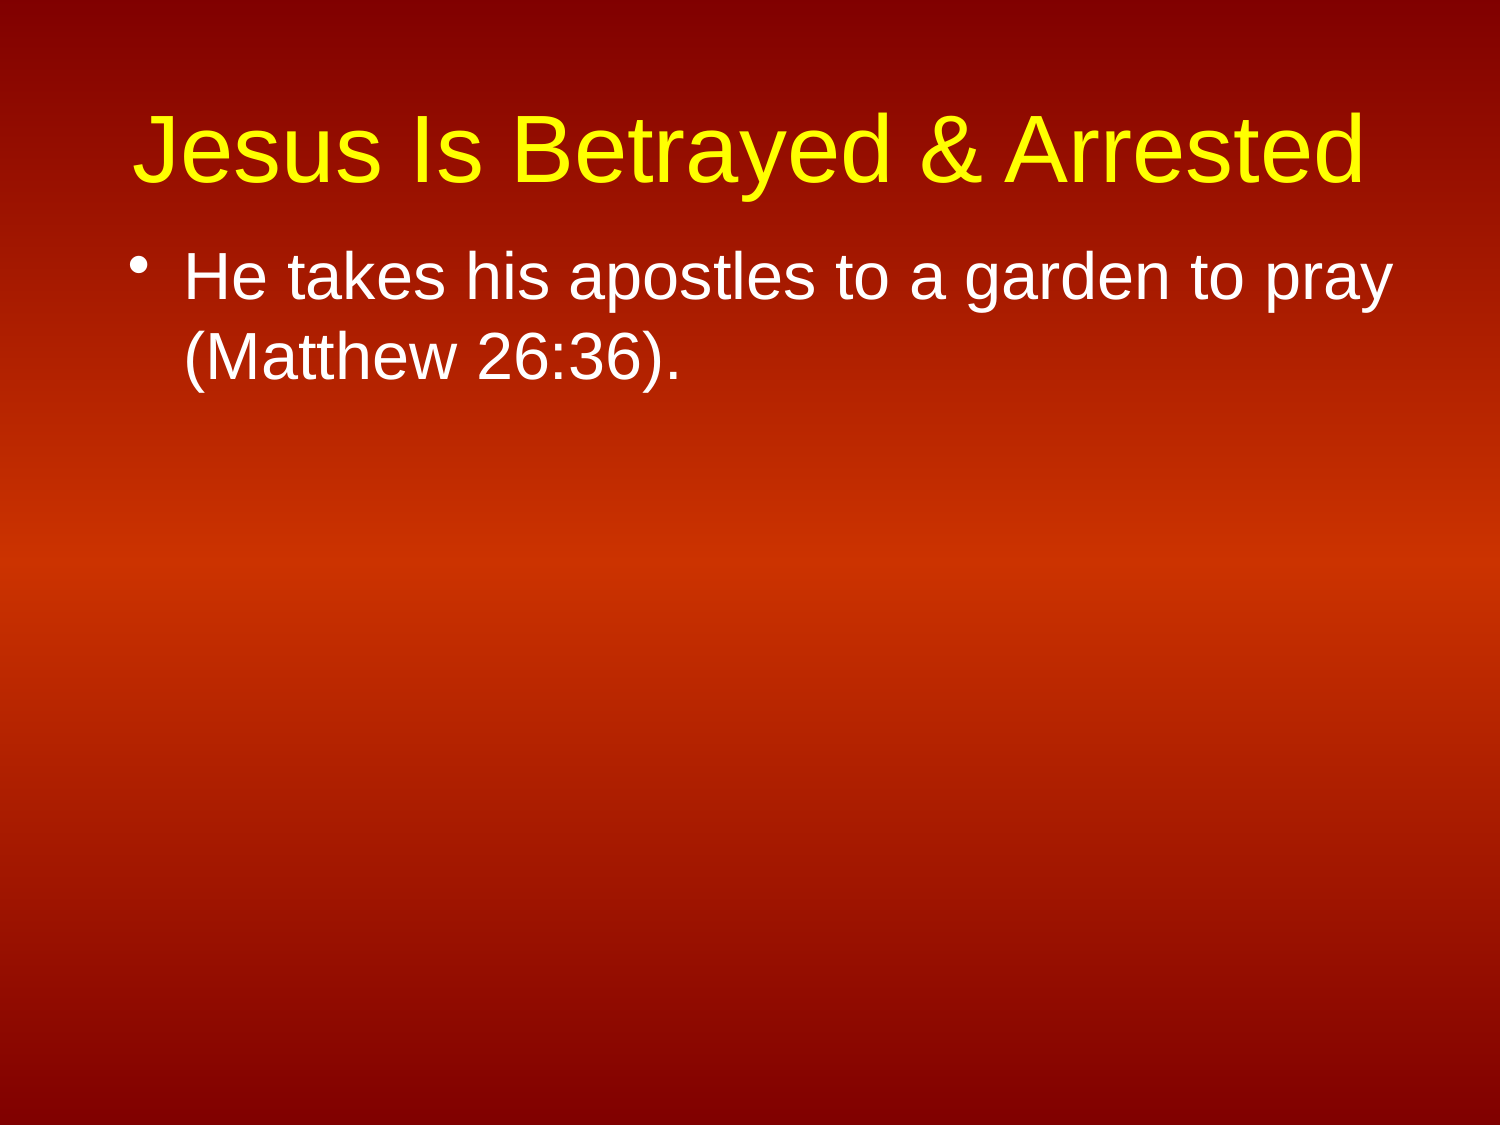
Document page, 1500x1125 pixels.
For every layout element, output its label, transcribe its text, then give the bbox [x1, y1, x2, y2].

title Jesus Is Betrayed & Arrested [37, 50, 1463, 238]
list He takes his apostles to a garden to pray (Matthew 26:36). [112, 224, 1463, 1125]
